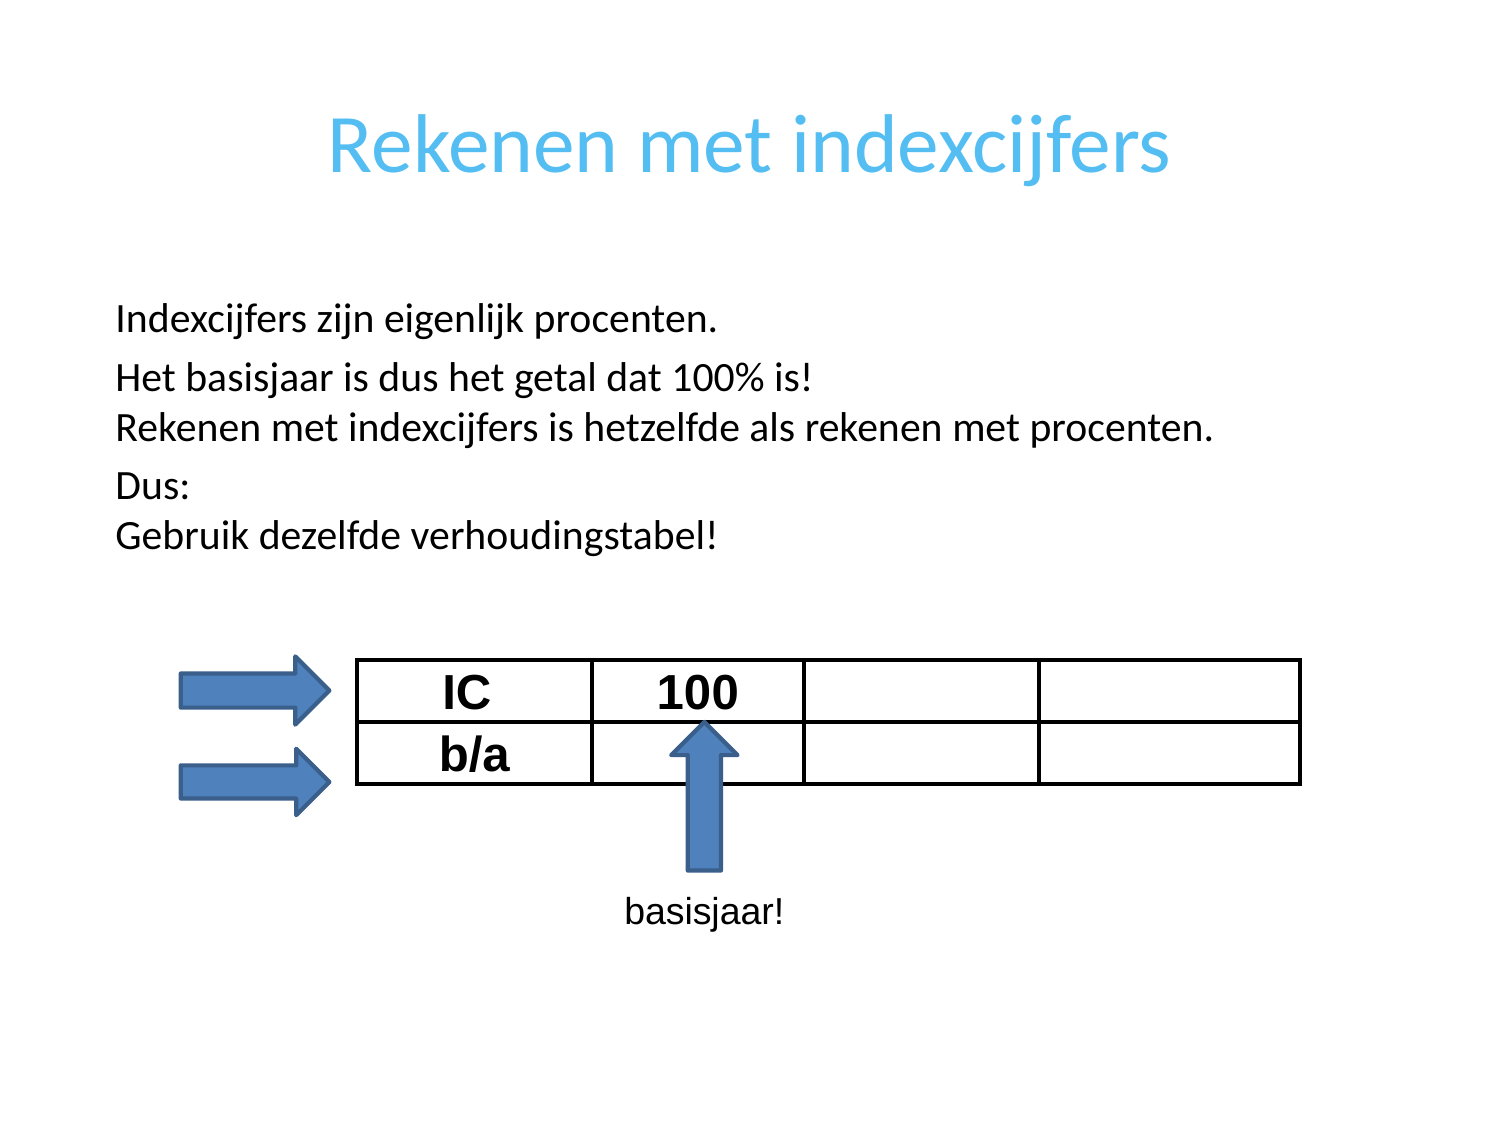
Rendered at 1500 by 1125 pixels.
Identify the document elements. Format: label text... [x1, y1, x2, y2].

picture [313, 656, 1314, 787]
title Rekenen met indexcijfers [75, 45, 1425, 233]
text_box basisjaar! [609, 879, 800, 940]
text_box [178, 654, 308, 727]
text_box [685, 796, 724, 873]
text_box [178, 746, 319, 818]
list Indexcijfers zijn eigenlijk procenten. Het basisjaar is dus het getal dat 100% is! Rekenen met indexcijfers is hetzelfde als rekenen met procenten. Dus: Gebruik dezelfde verhoudingstabel! [100, 225, 1451, 1033]
